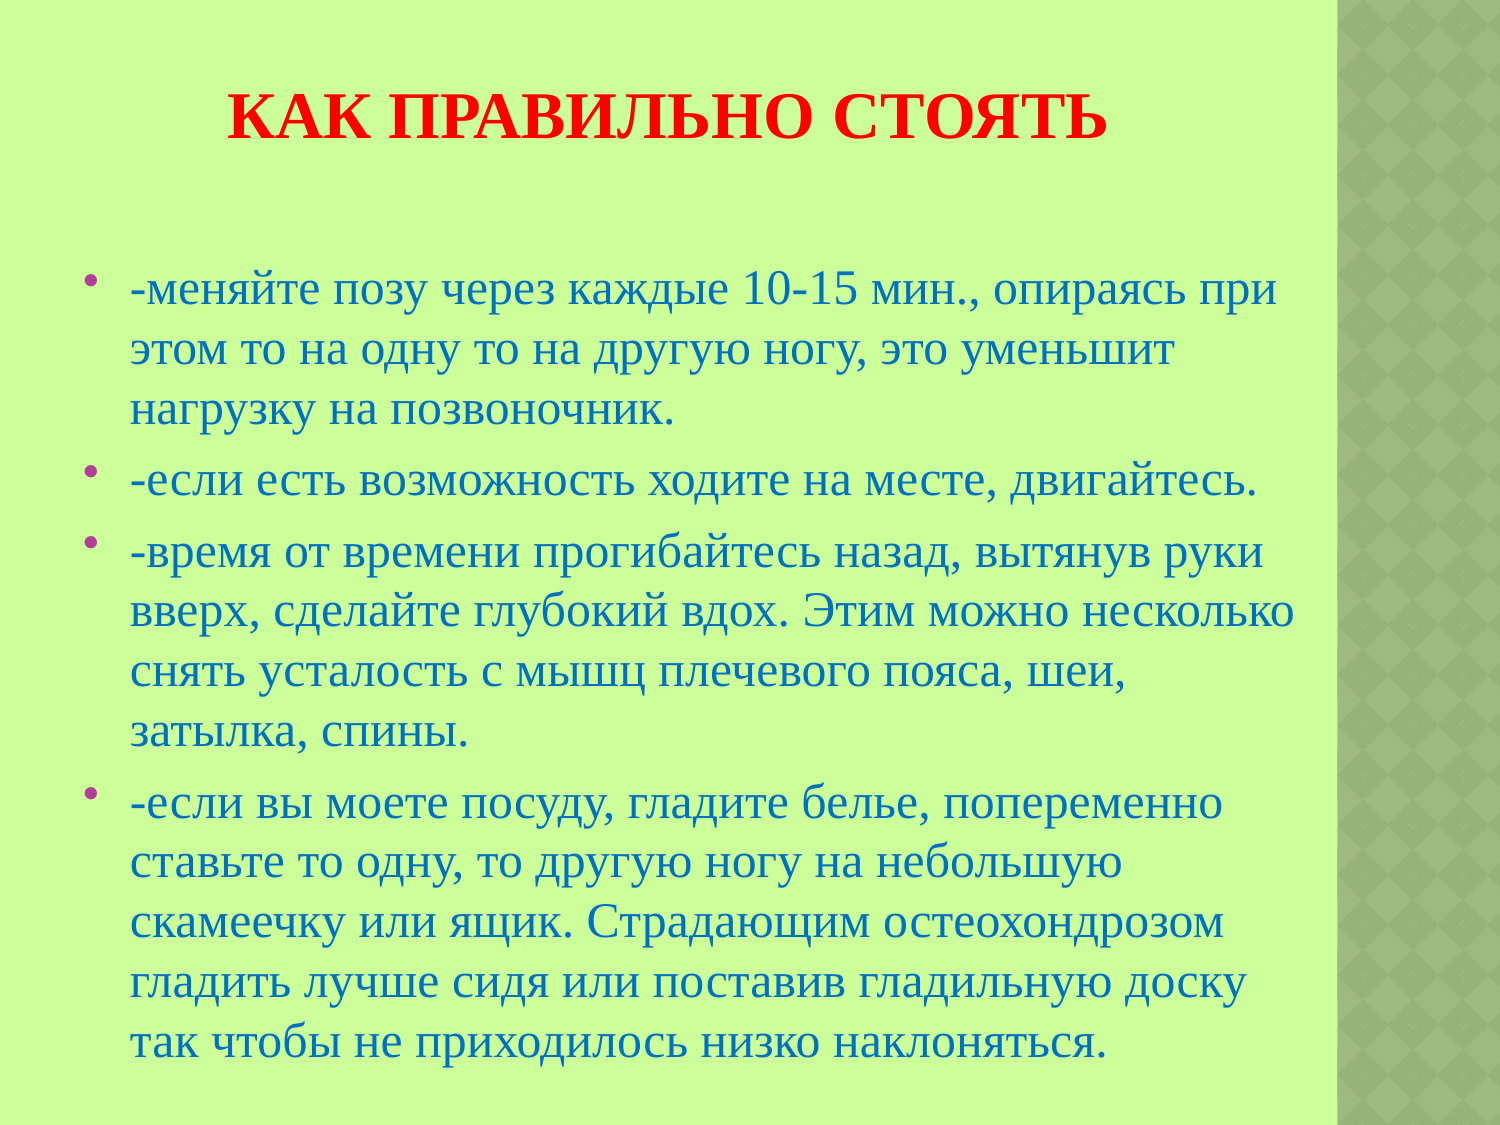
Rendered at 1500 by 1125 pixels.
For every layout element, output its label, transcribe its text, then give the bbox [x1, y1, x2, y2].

title Как правильно стоять [75, 52, 1263, 153]
list -меняйте позу через каждые 10-15 мин., опираясь при этом то на одну то на другую ногу, это уменьшит нагрузку на позвоночник. -если есть возможность ходите на месте, двигайтесь. -время от времени прогибайтесь назад, вытянув руки вверх, сделайте глубокий вдох. Этим можно несколько снять усталость с мышц плечевого пояса, шеи, затылка, спины. -если вы моете посуду, гладите белье, попеременно ставьте то одну, то другую ногу на небольшую скамеечку или ящик. Страдающим остеохондрозом гладить лучше сидя или поставив гладильную доску так чтобы не приходилось низко наклоняться. [70, 175, 1325, 1090]
